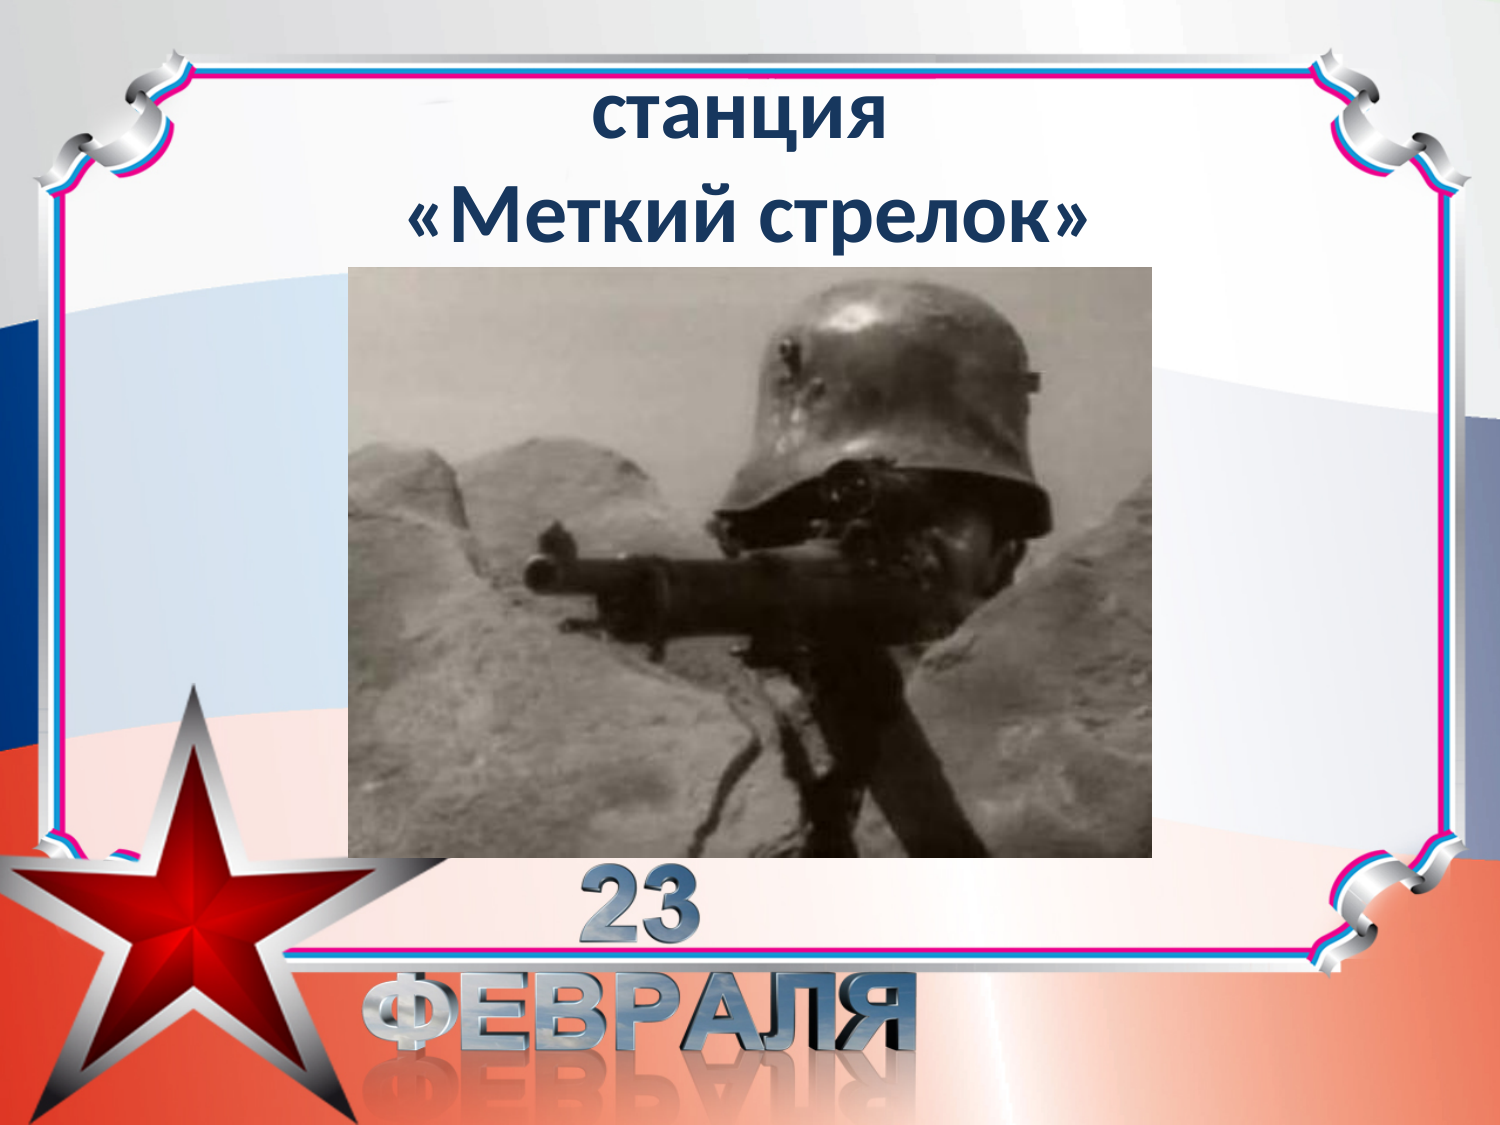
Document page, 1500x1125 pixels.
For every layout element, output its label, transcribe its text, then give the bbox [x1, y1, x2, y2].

picture [0, 0, 1500, 1125]
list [348, 266, 1152, 858]
title станция «Меткий стрелок» [75, 45, 1425, 268]
